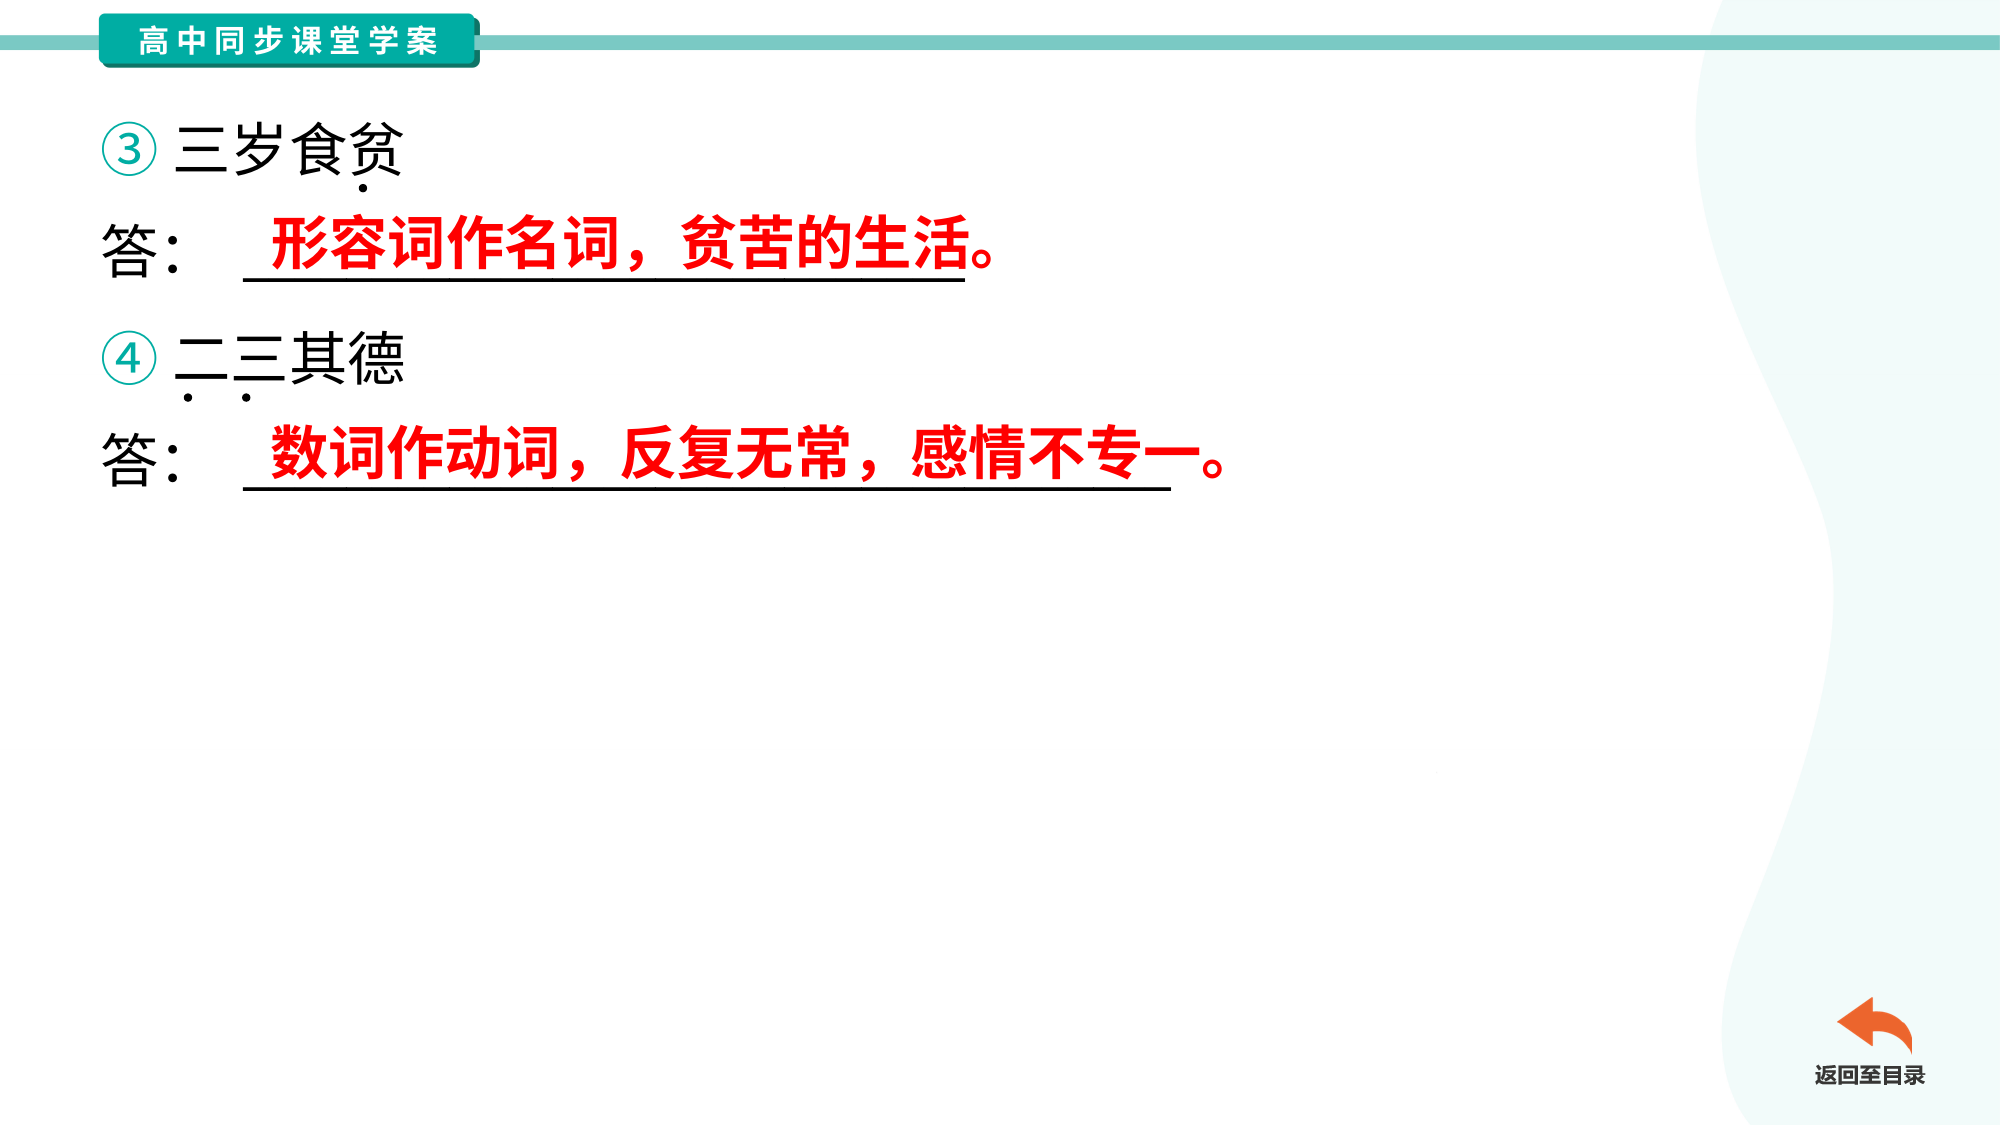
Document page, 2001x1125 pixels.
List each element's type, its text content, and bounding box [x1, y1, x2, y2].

text_box [183, 393, 193, 402]
text_box 形容词作名词，贫苦的生活。 [248, 174, 1053, 266]
text_box ③三岁食贫 答： ____________________________ [100, 76, 1899, 274]
text_box [242, 393, 251, 402]
text_box ④二三其德 答： ____________________________________ [100, 286, 1899, 484]
text_box [358, 183, 368, 193]
picture [0, 0, 2000, 1125]
text_box 数词作动词，反复无常，感情不专一。 [245, 383, 1285, 475]
